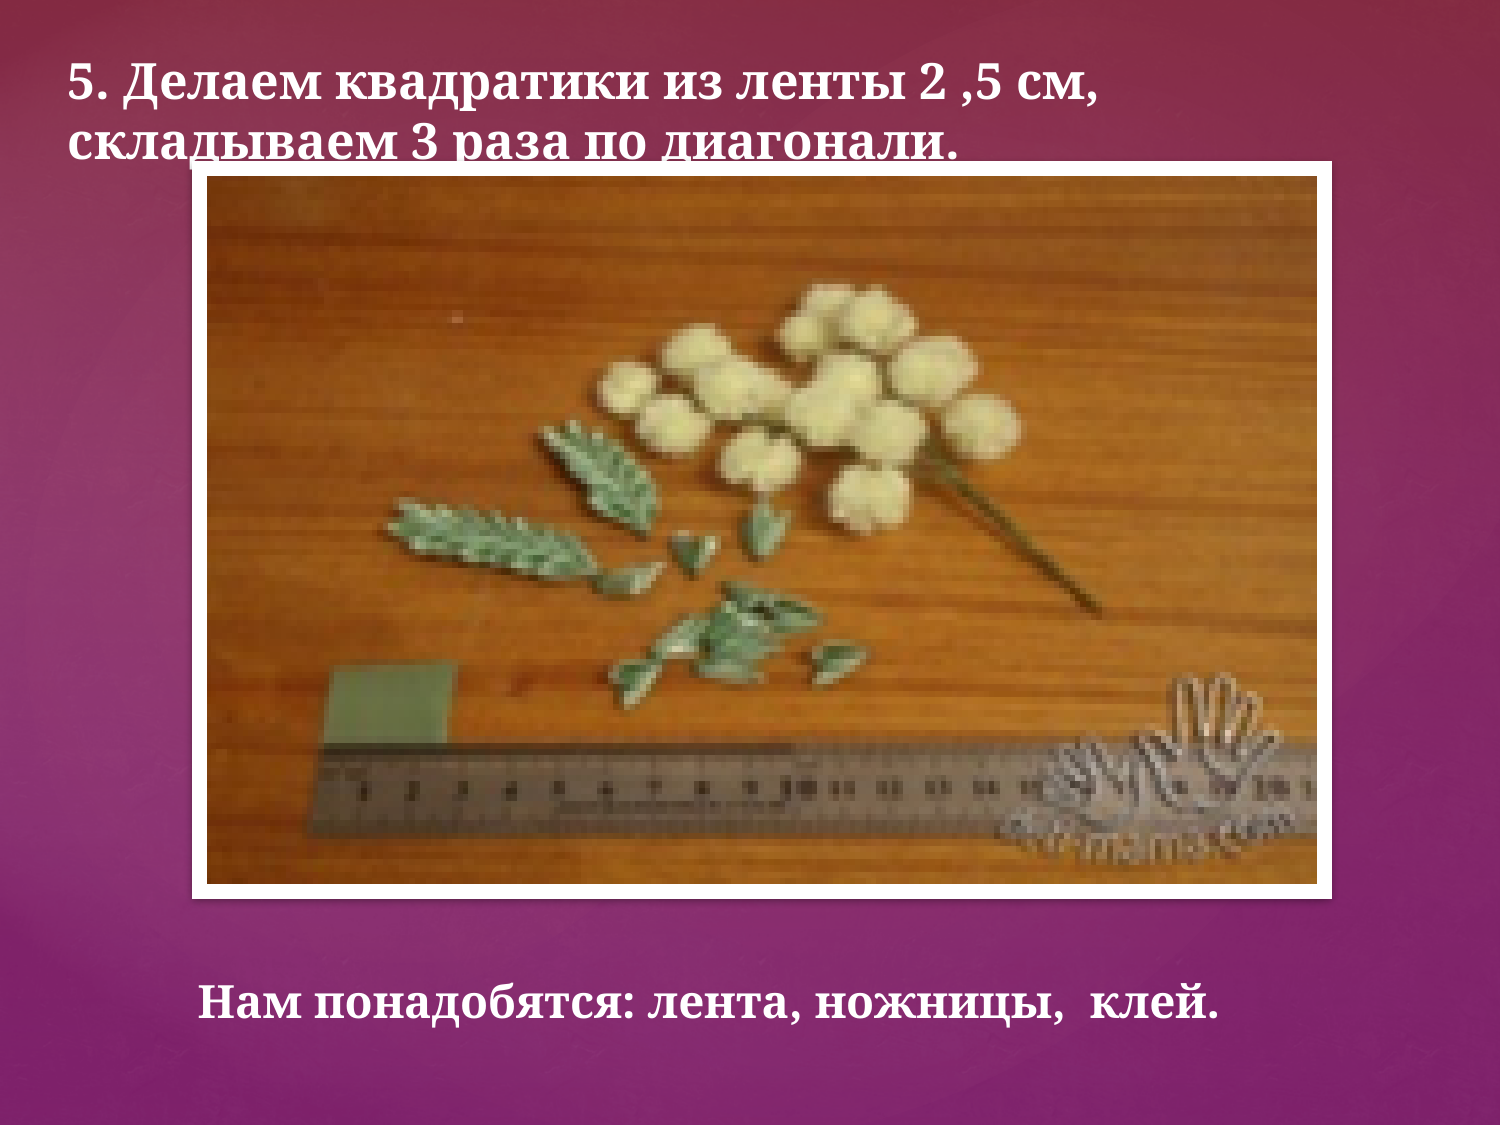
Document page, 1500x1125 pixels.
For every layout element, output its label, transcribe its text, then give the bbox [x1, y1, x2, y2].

text_box 5. Делаем квадратики из ленты 2 ,5 см, складываем 3 раза по диагонали. [53, 42, 1436, 178]
picture [206, 175, 1318, 885]
text_box Нам понадобятся: лента, ножницы, клей. [182, 965, 1394, 1036]
